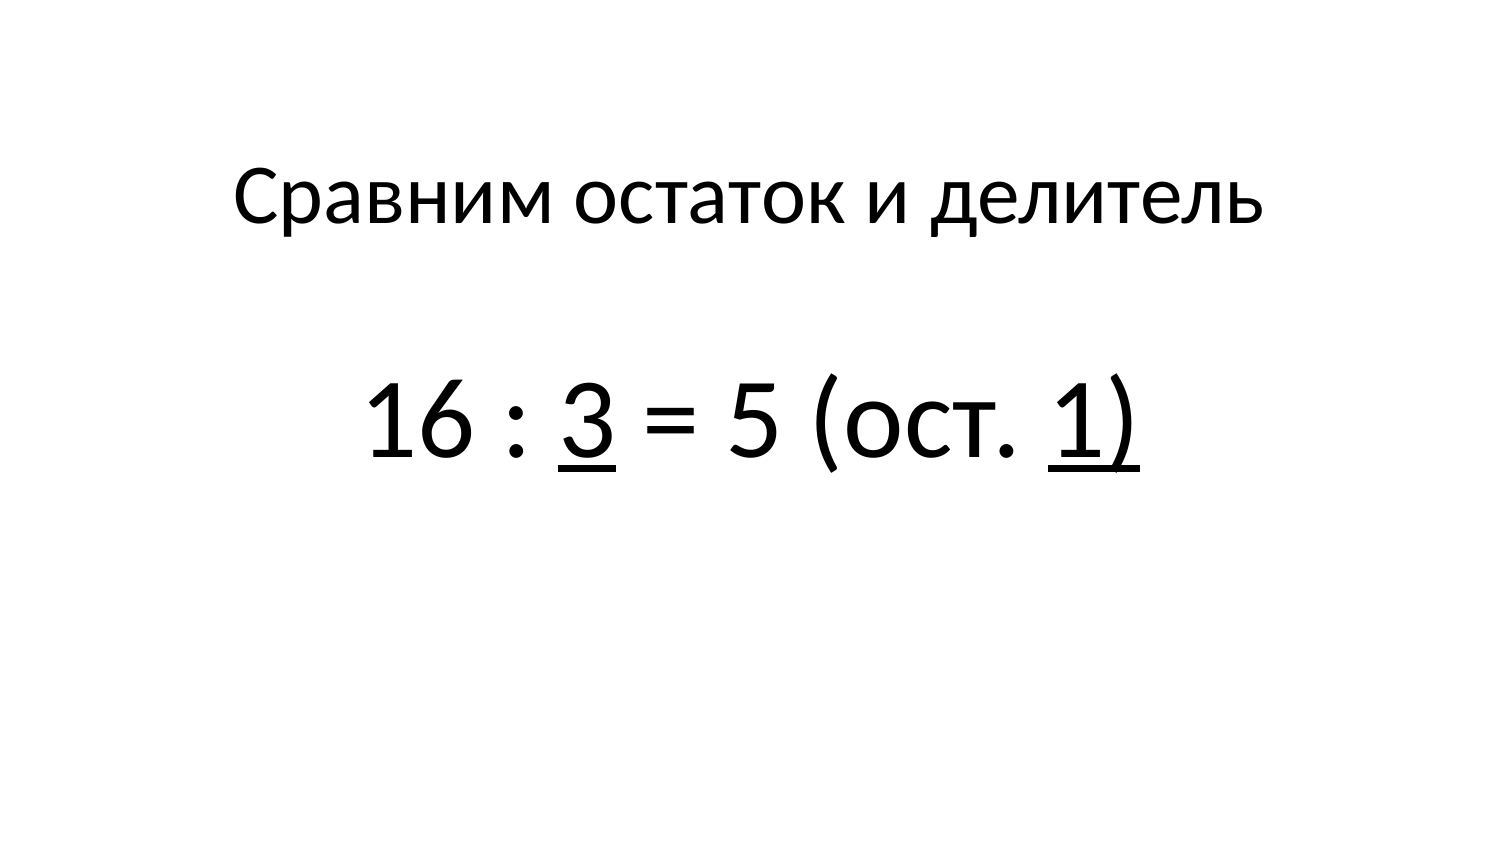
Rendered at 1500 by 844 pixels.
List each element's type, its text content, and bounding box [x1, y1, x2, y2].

title Сравним остаток и делитель 16 : 3 = 5 (ост. 1) [75, 33, 1425, 723]
